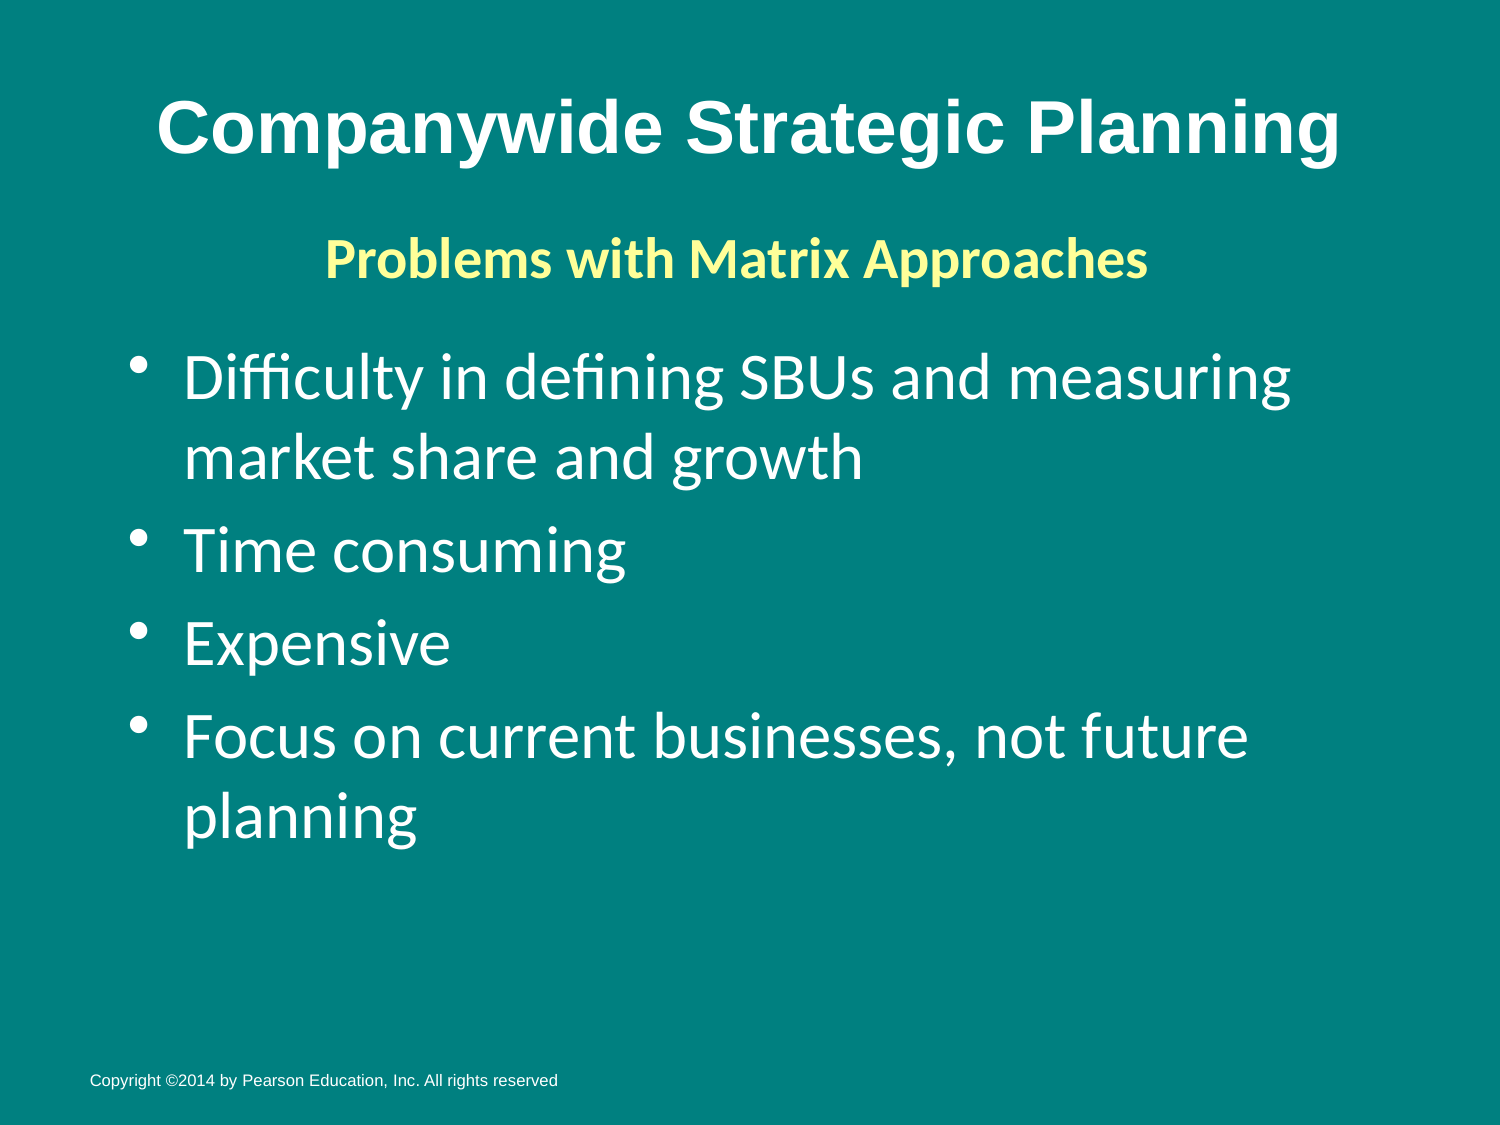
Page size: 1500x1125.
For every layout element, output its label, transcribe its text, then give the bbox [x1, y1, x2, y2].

list Problems with Matrix Approaches [149, 212, 1326, 276]
title Companywide Strategic Planning [112, 37, 1388, 226]
text_box Copyright ©2014 by Pearson Education, Inc. All rights reserved [74, 1062, 825, 1098]
list Difficulty in defining SBUs and measuring market share and growth Time consuming Expensive Focus on current businesses, not future planning [112, 324, 1388, 1001]
